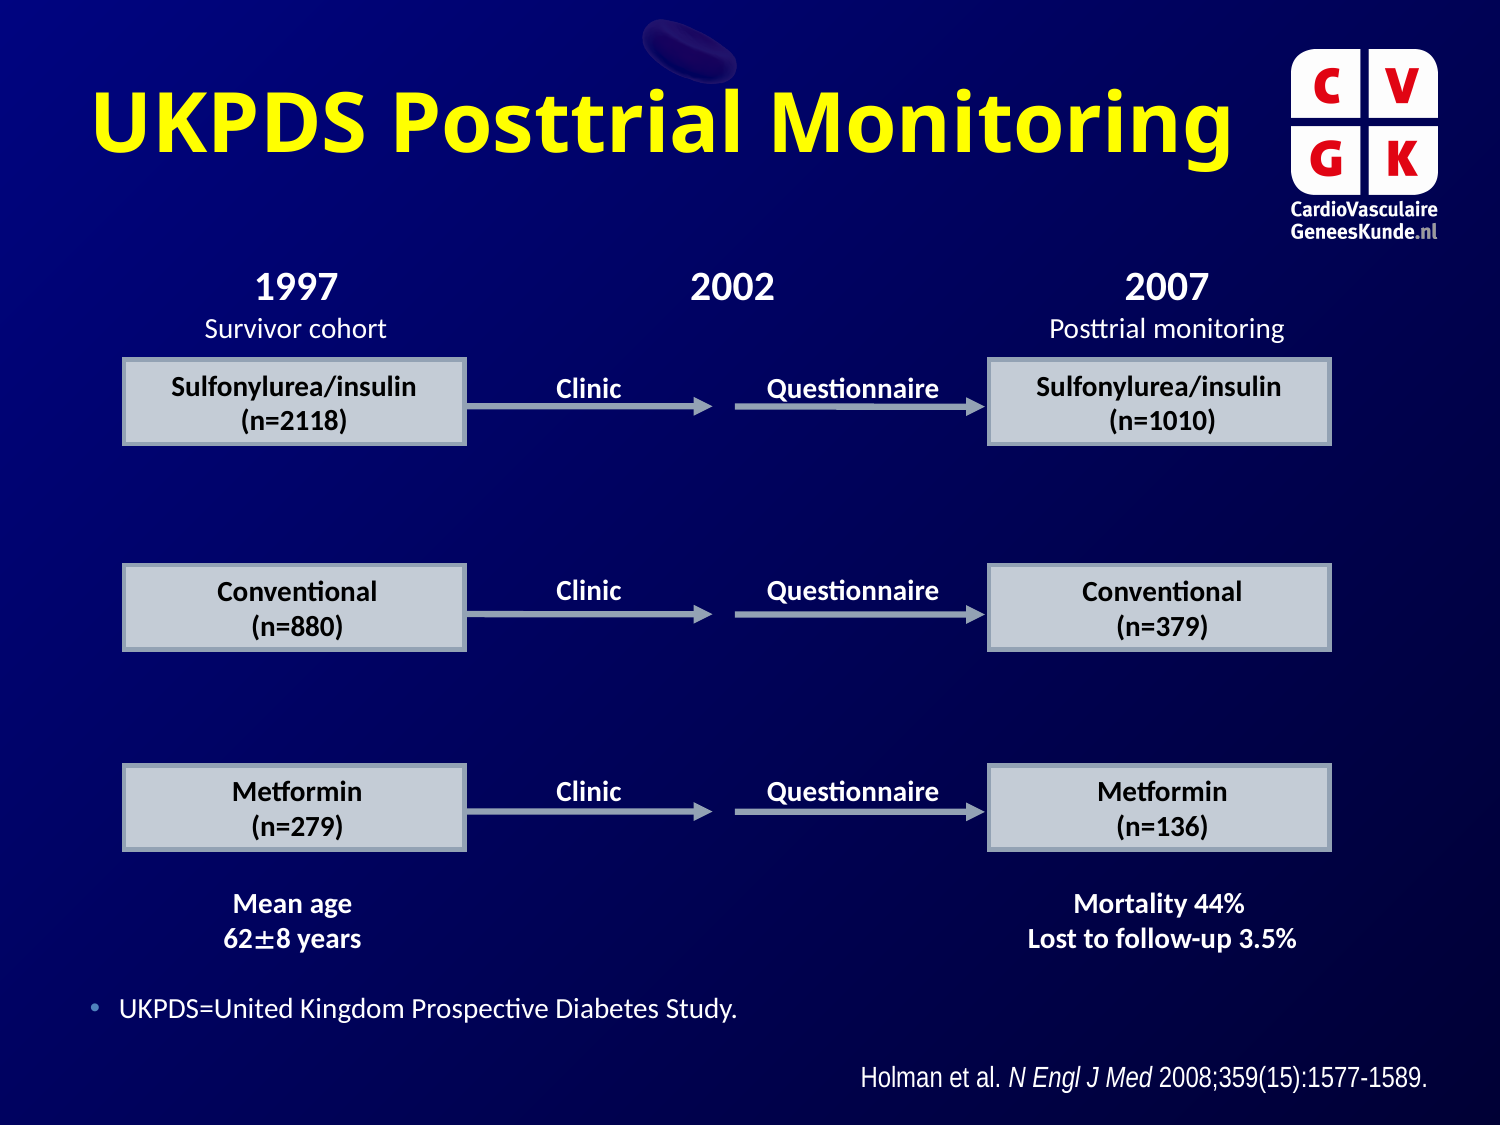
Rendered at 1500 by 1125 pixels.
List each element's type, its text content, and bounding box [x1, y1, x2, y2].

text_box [112, 251, 1388, 963]
text_box UKPDS=United Kingdom Prospective Diabetes Study. [75, 982, 1444, 1038]
text_box UKPDS Posttrial Monitoring [74, 25, 1292, 213]
picture [1291, 49, 1438, 239]
text_box Holman et al. N Engl J Med 2008;359(15):1577-1589. [75, 1042, 1444, 1098]
